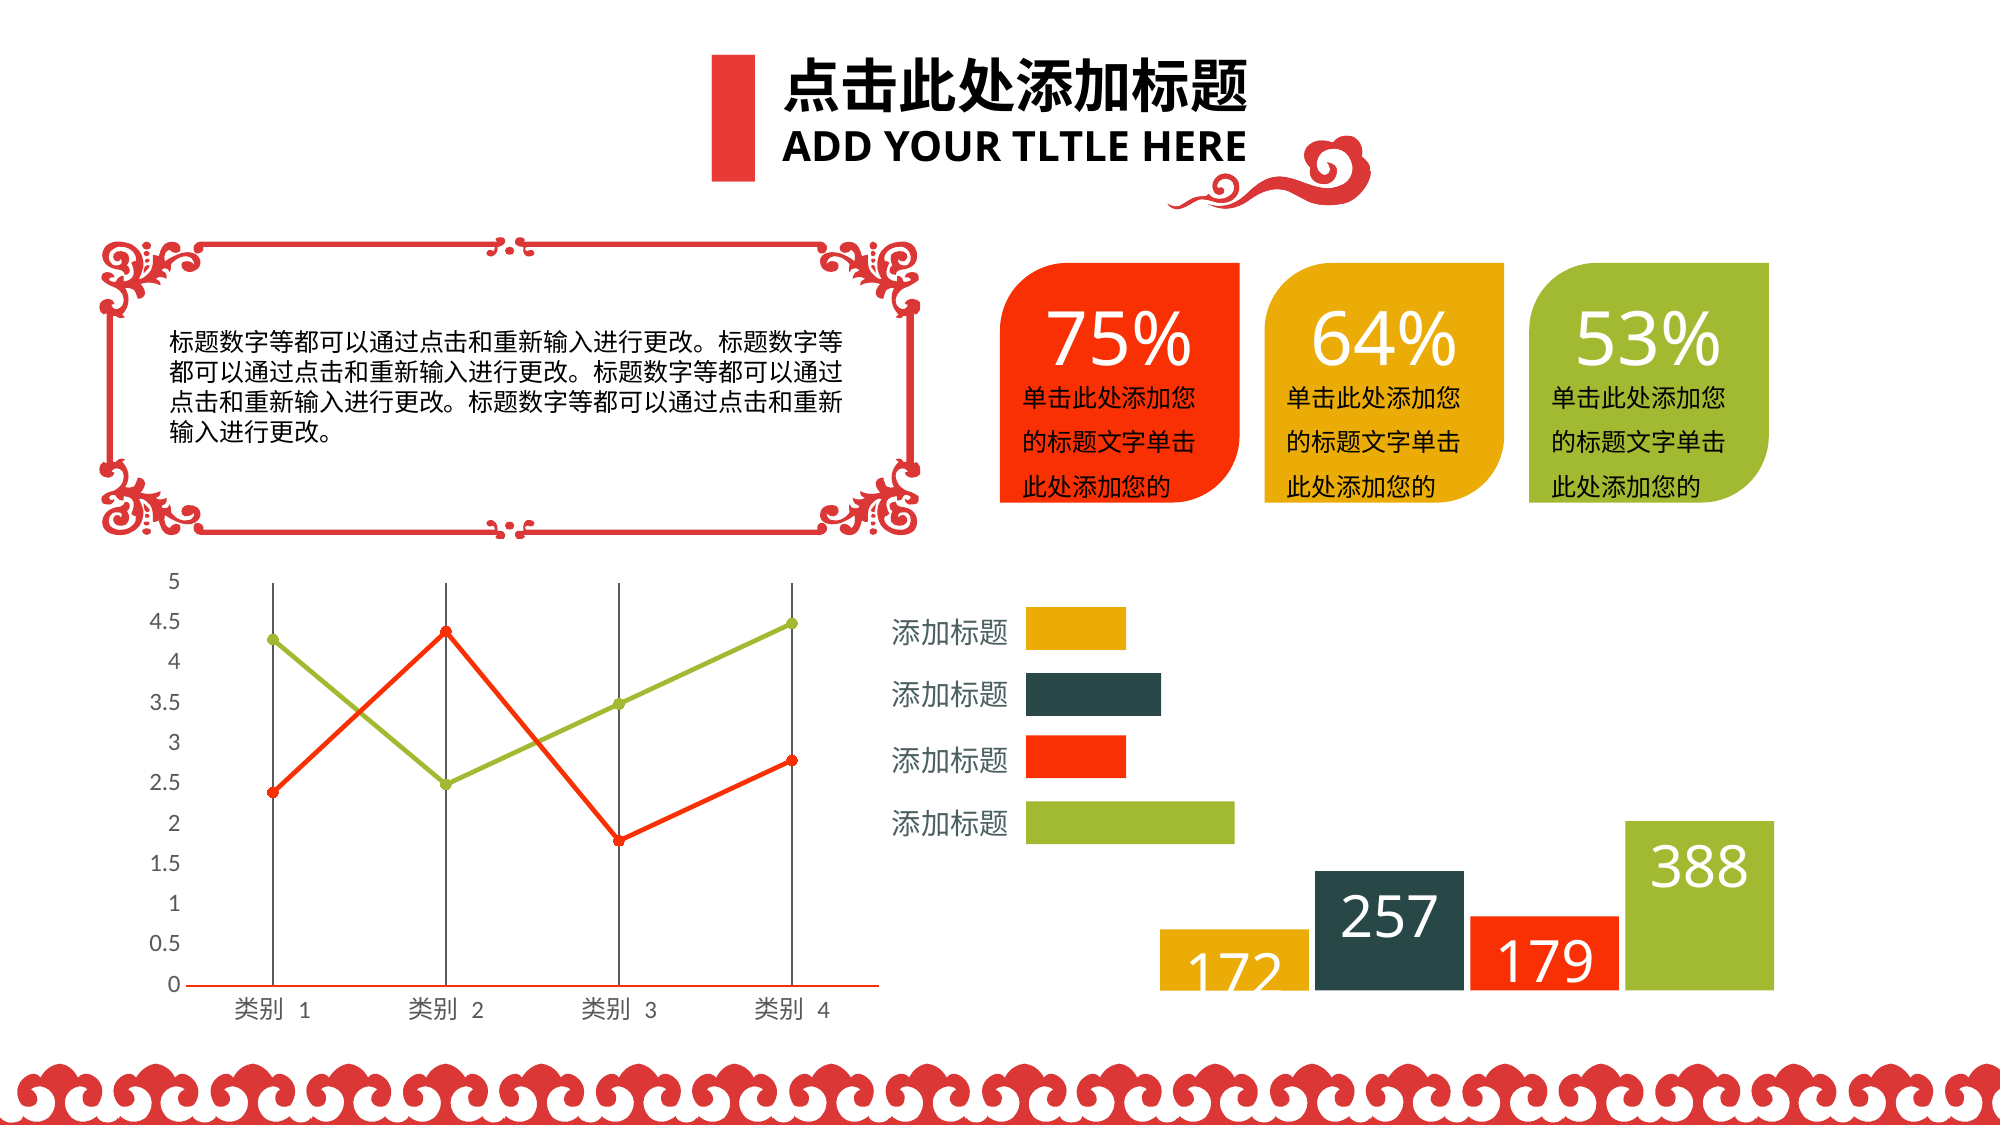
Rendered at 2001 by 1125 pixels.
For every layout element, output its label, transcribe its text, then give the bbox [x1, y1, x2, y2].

chart [133, 561, 894, 1036]
text_box [711, 54, 756, 182]
text_box [1025, 800, 1236, 845]
picture [97, 236, 921, 539]
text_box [0, 1061, 2000, 1125]
text_box 添加标题 [894, 669, 1024, 719]
text_box 单击此处添加您的标题文字单击此处添加您的 [1271, 359, 1497, 510]
text_box 点击此处添加标题 ADD YOUR TLTLE HERE [767, 41, 1505, 177]
text_box 单击此处添加您的标题文字单击此处添加您的 [1007, 359, 1233, 510]
text_box 75% [998, 261, 1241, 504]
text_box 单击此处添加您的标题文字单击此处添加您的 [1536, 359, 1762, 510]
text_box 64% [1263, 261, 1506, 504]
text_box 388 [1624, 820, 1775, 992]
text_box [1025, 734, 1127, 779]
text_box [1025, 672, 1162, 717]
text_box 53% [1528, 261, 1770, 504]
picture [1164, 147, 1372, 215]
text_box 257 [1314, 870, 1465, 992]
text_box 添加标题 [894, 735, 1024, 786]
text_box [1025, 606, 1127, 651]
text_box 179 [1469, 915, 1620, 992]
text_box 添加标题 [894, 607, 1024, 657]
text_box 添加标题 [894, 797, 1024, 848]
text_box 172 [1159, 928, 1310, 992]
